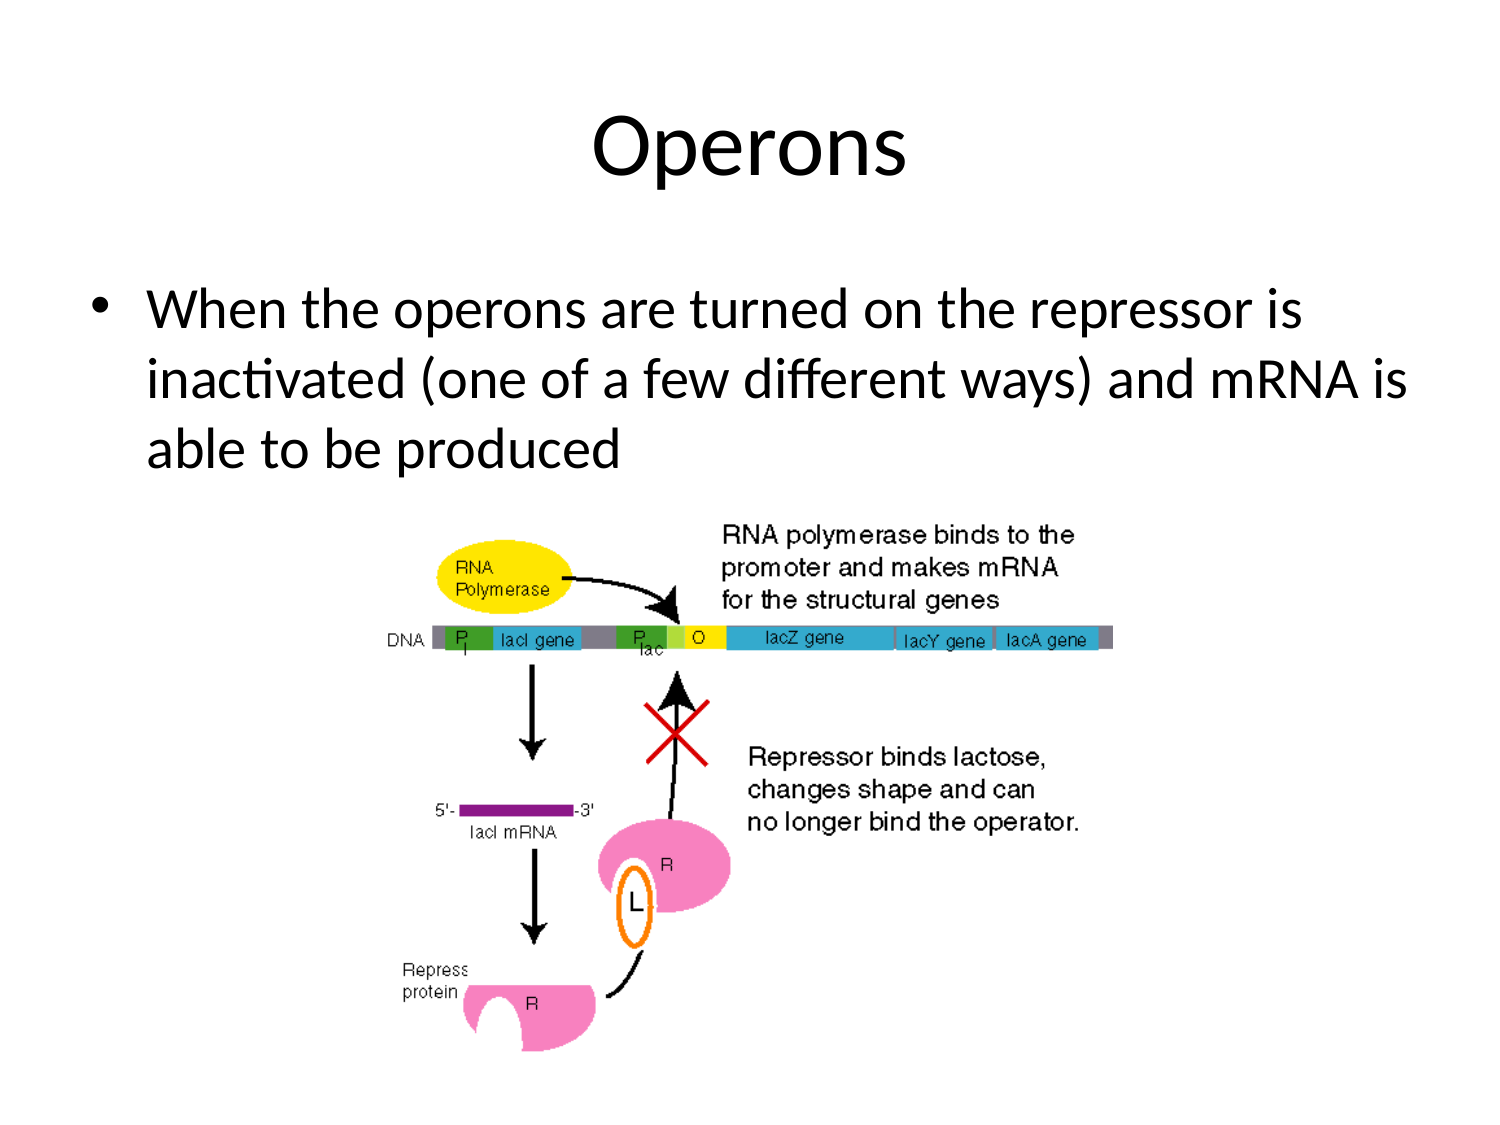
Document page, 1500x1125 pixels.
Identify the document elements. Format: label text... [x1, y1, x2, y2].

list When the operons are turned on the repressor is inactivated (one of a few different ways) and mRNA is able to be produced [75, 262, 1438, 650]
title Operons [75, 45, 1425, 233]
picture [387, 518, 1113, 1093]
